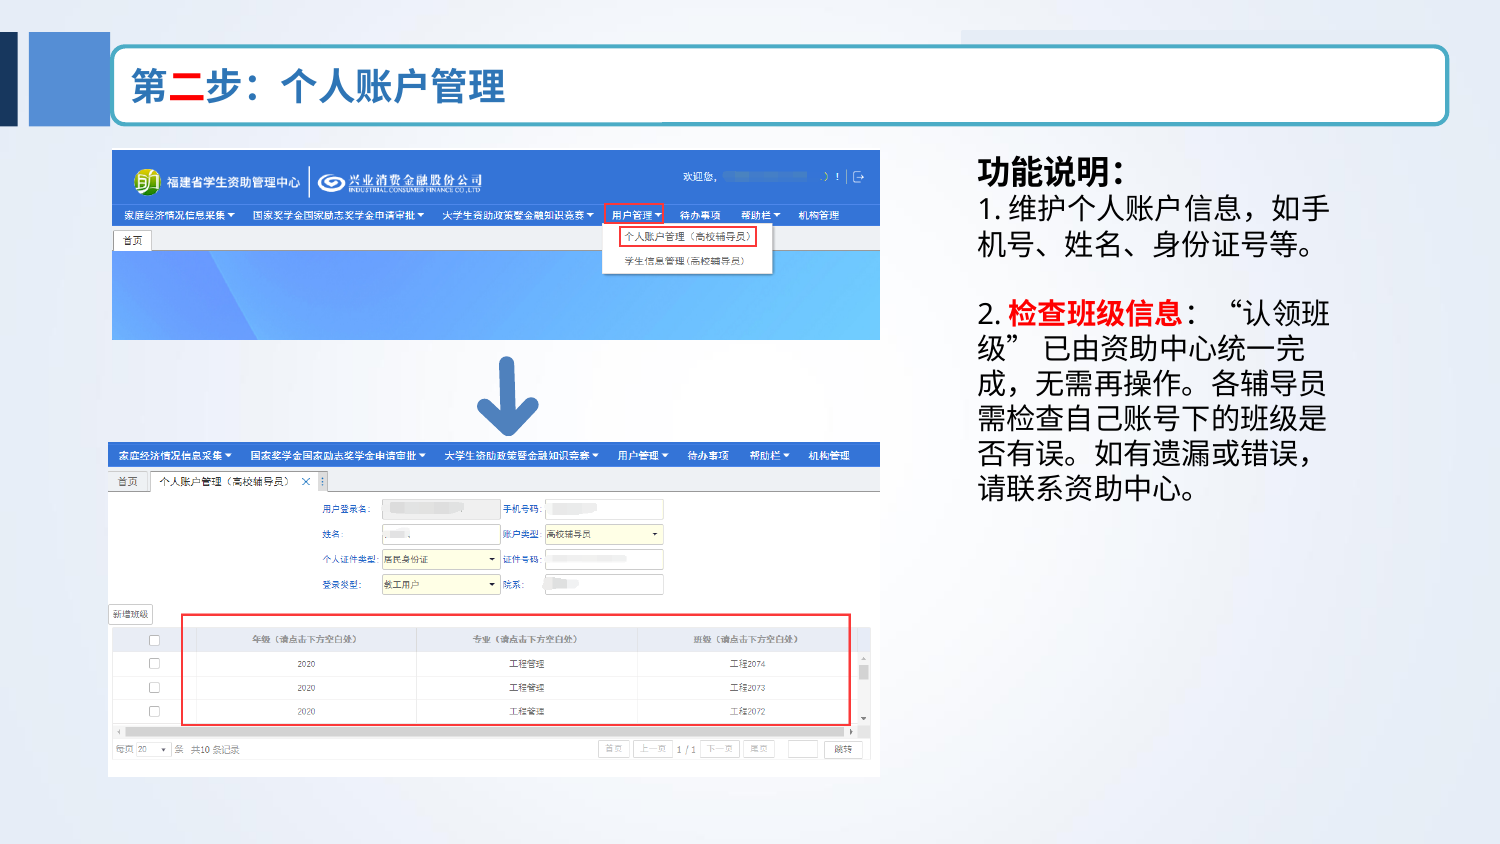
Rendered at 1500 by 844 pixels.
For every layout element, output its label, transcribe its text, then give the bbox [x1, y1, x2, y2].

text_box 第二步：个人账户管理 [109, 44, 1450, 127]
text_box [477, 356, 539, 437]
text_box 功能说明： 1.维护个人账户信息，如手机号、姓名、身份证号等。 2.检查班级信息：“认领班级” 已由资助中心统一完成，无需再操作。各辅导员需检查自己账号下的班级是否有误。如有遗漏或错误，请联系资助中心。 [962, 143, 1371, 513]
text_box [961, 30, 1449, 53]
picture [0, 0, 1500, 844]
